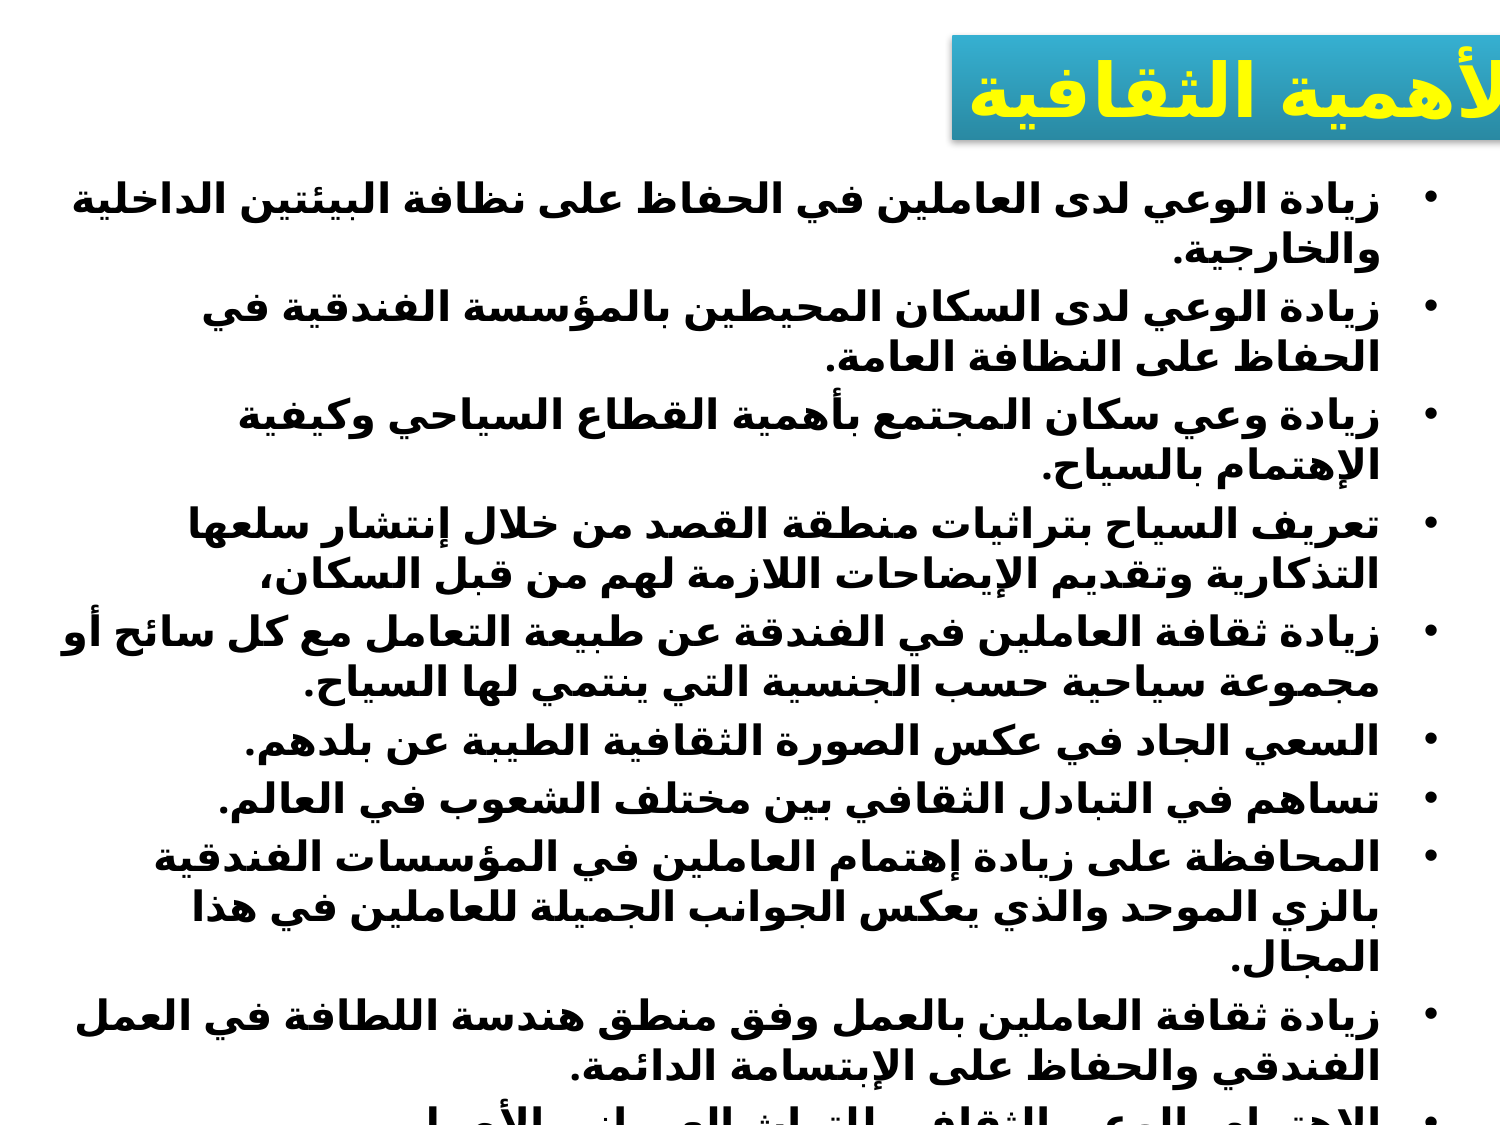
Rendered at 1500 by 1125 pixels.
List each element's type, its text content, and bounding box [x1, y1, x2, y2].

text_box الأهمية الثقافية [952, 35, 1500, 140]
list زيادة الوعي لدى العاملين في الحفاظ على نظافة البيئتين الداخلية والخارجية. زيادة الوعي لدى السكان المحيطين بالمؤسسة الفندقية في الحفاظ على النظافة العامة. زيادة وعي سكان المجتمع بأهمية القطاع السياحي وكيفية الإهتمام بالسياح. تعريف السياح بتراثيات منطقة القصد من خلال إنتشار سلعها التذكارية وتقديم الإيضاحات اللازمة لهم من قبل السكان، زيادة ثقافة العاملين في الفندقة عن طبيعة التعامل مع كل سائح أو مجموعة سياحية حسب الجنسية التي ينتمي لها السياح. السعي الجاد في عكس الصورة الثقافية الطيبة عن بلدهم. تساهم في التبادل الثقافي بين مختلف الشعوب في العالم. المحافظة على زيادة إهتمام العاملين في المؤسسات الفندقية بالزي الموحد والذي يعكس الجوانب الجميلة للعاملين في هذا المجال. زيادة ثقافة العاملين بالعمل وفق منطق هندسة اللطافة في العمل الفندقي والحفاظ على الإبتسامة الدائمة. الإهتمام بالوعي الثقافي للتراث العمراني الأصيل. [46, 164, 1454, 997]
